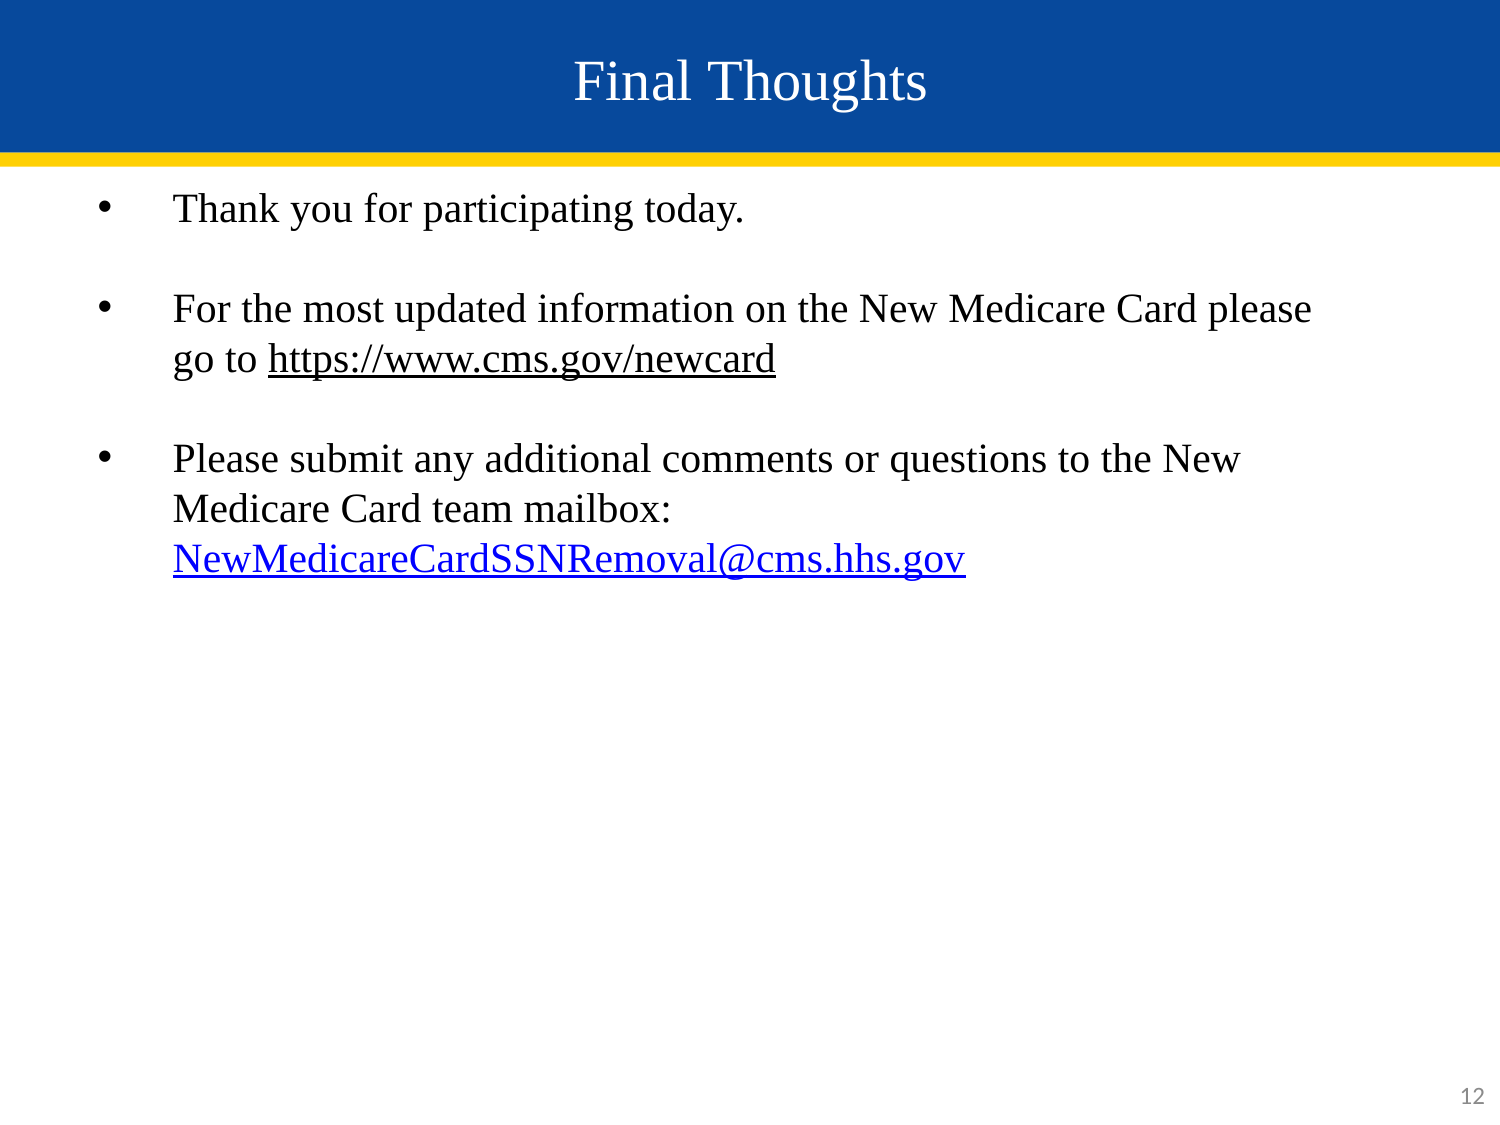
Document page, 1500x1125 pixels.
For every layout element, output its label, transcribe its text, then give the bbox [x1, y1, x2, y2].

title Final Thoughts [570, 42, 929, 181]
text_box Thank you for participating today. For the most updated information on the New Medicare Card please go to https://www.cms.gov/newcard Please submit any additional comments or questions to the New Medicare Card team mailbox: NewMedicareCardSSNRemoval@cms.hhs.gov [97, 181, 1364, 632]
slide_number 12 [1149, 1064, 1500, 1125]
